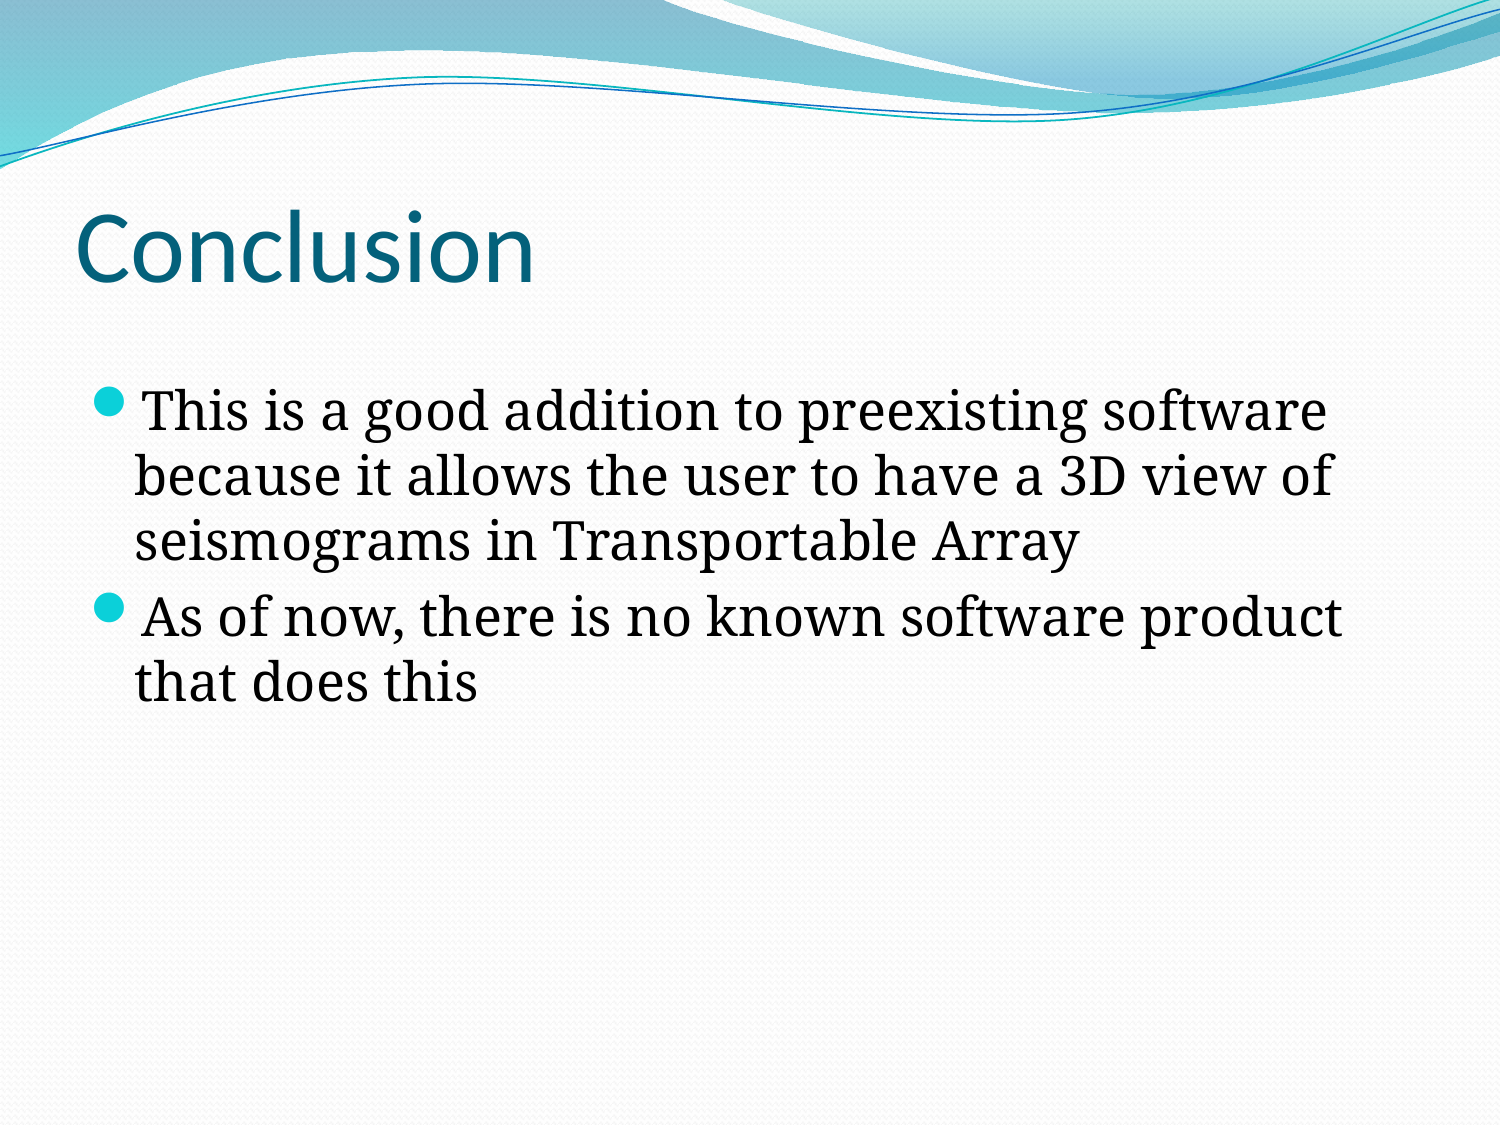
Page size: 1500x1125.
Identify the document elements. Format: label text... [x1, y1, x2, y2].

list This is a good addition to preexisting software because it allows the user to have a 3D view of seismograms in Transportable Array As of now, there is no known software product that does this [75, 368, 1425, 744]
title Conclusion [75, 115, 1425, 303]
